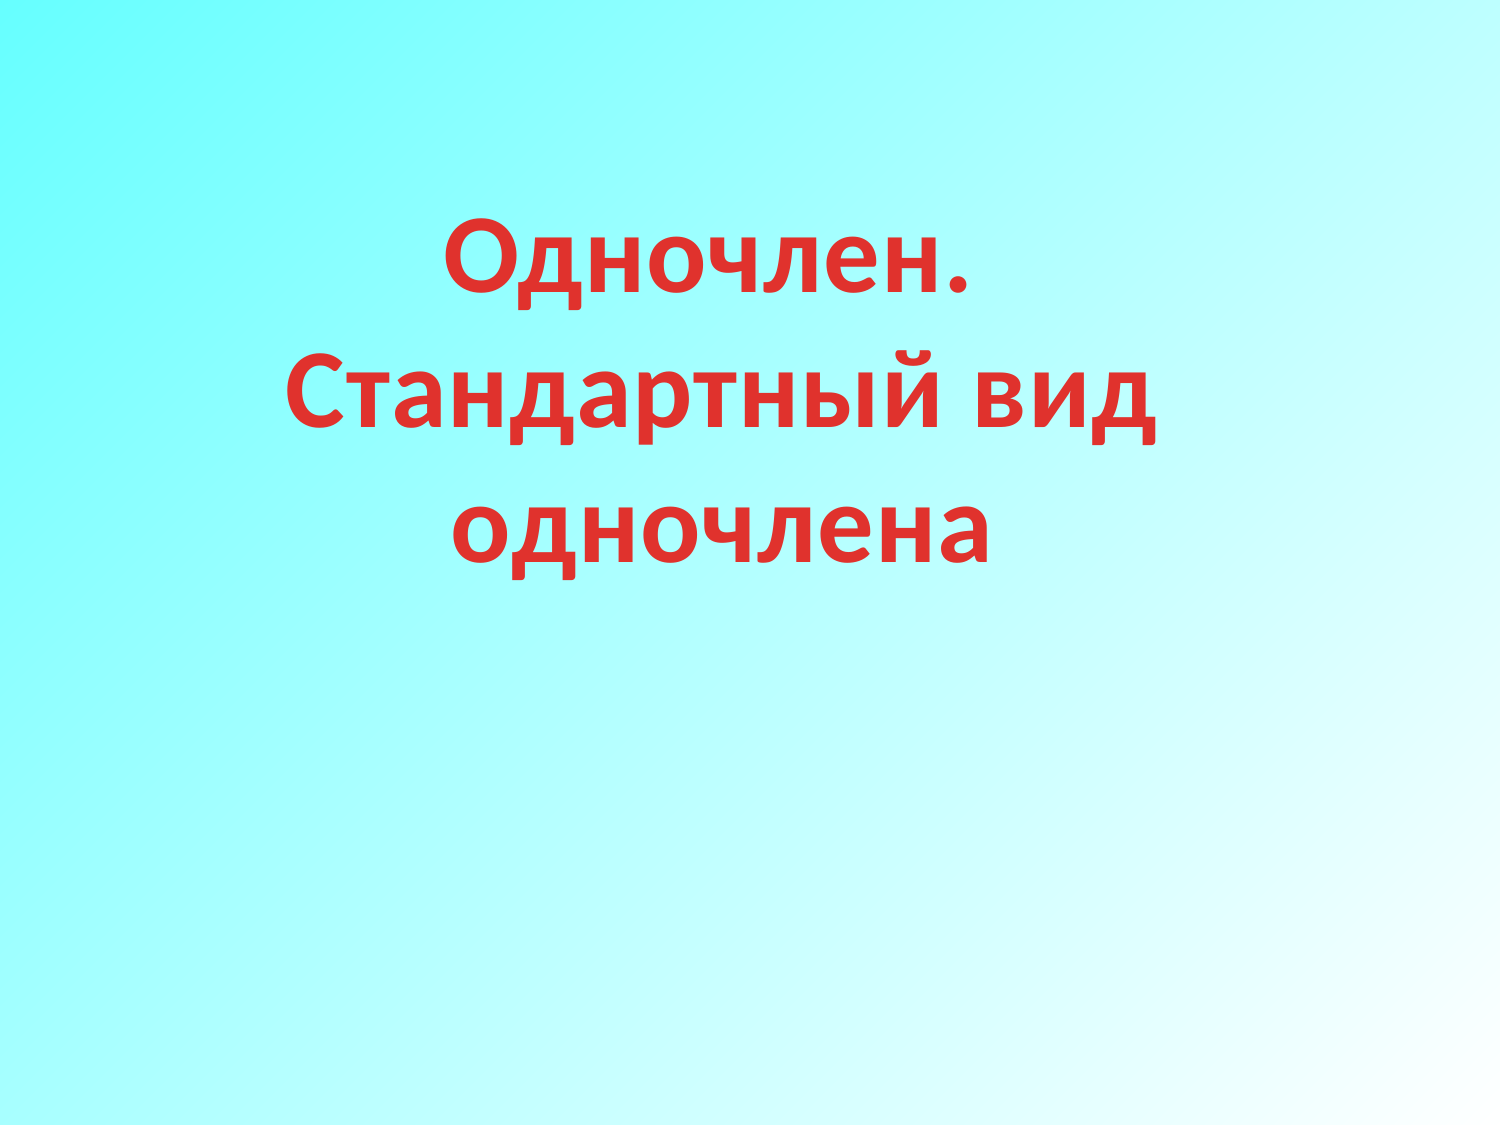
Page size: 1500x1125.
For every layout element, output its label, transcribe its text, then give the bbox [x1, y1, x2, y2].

text_box Одночлен. Стандартный вид одночлена [270, 172, 1174, 593]
